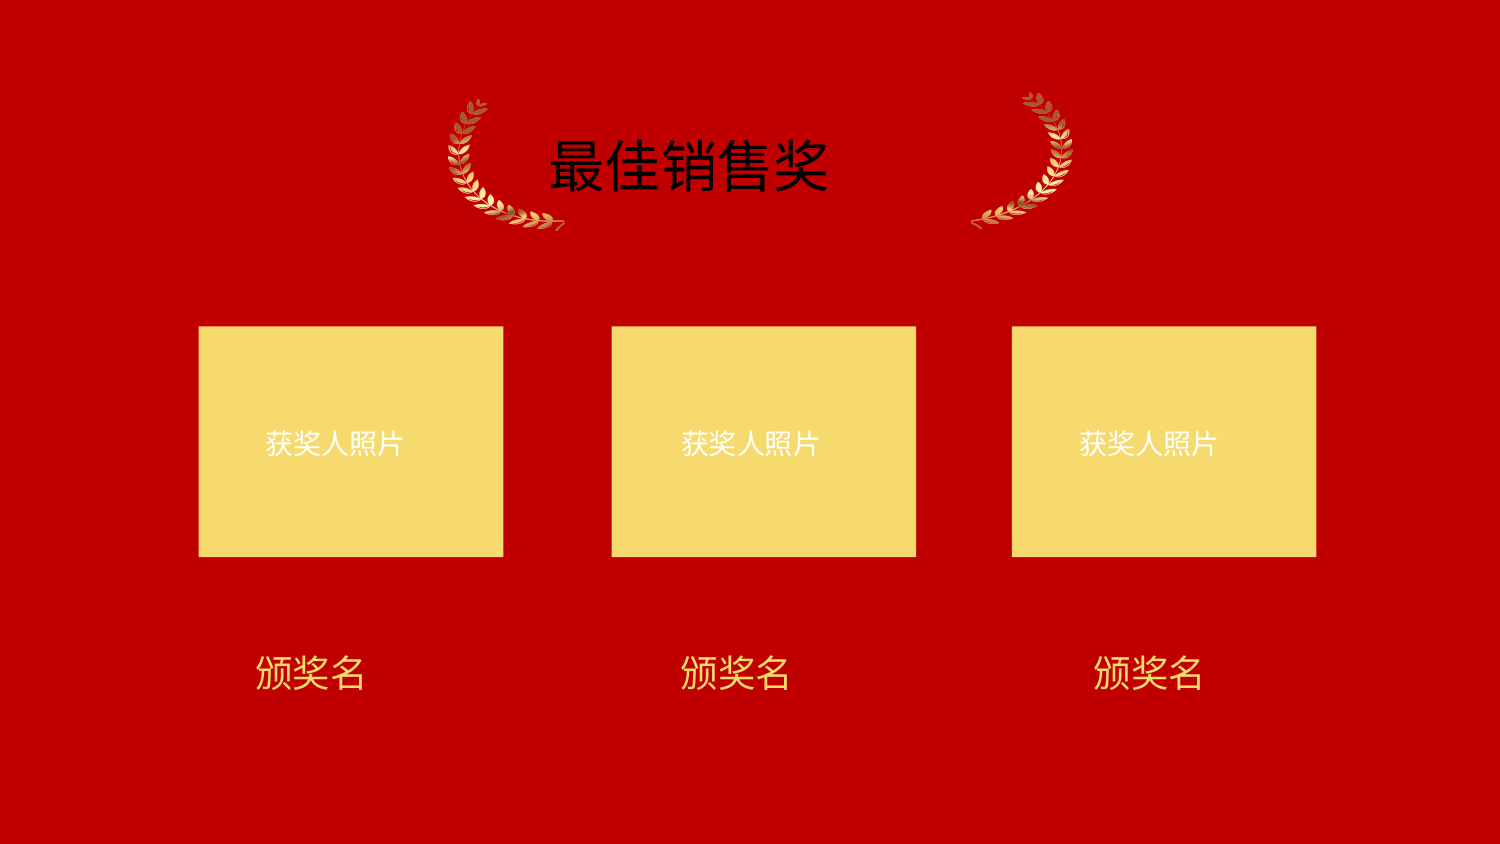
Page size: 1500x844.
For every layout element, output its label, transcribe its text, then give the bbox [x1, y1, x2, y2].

text_box 获奖人照片 [250, 419, 461, 468]
text_box [198, 325, 504, 558]
text_box 颁奖名 [1078, 642, 1273, 703]
text_box [1011, 325, 1317, 558]
text_box [611, 325, 917, 558]
picture [970, 71, 1110, 256]
picture [395, 65, 572, 286]
text_box 颁奖名 [666, 642, 860, 703]
text_box 颁奖名 [240, 642, 435, 703]
text_box 最佳销售奖 [553, 123, 970, 207]
text_box 获奖人照片 [1064, 419, 1275, 468]
text_box 获奖人照片 [666, 419, 876, 468]
